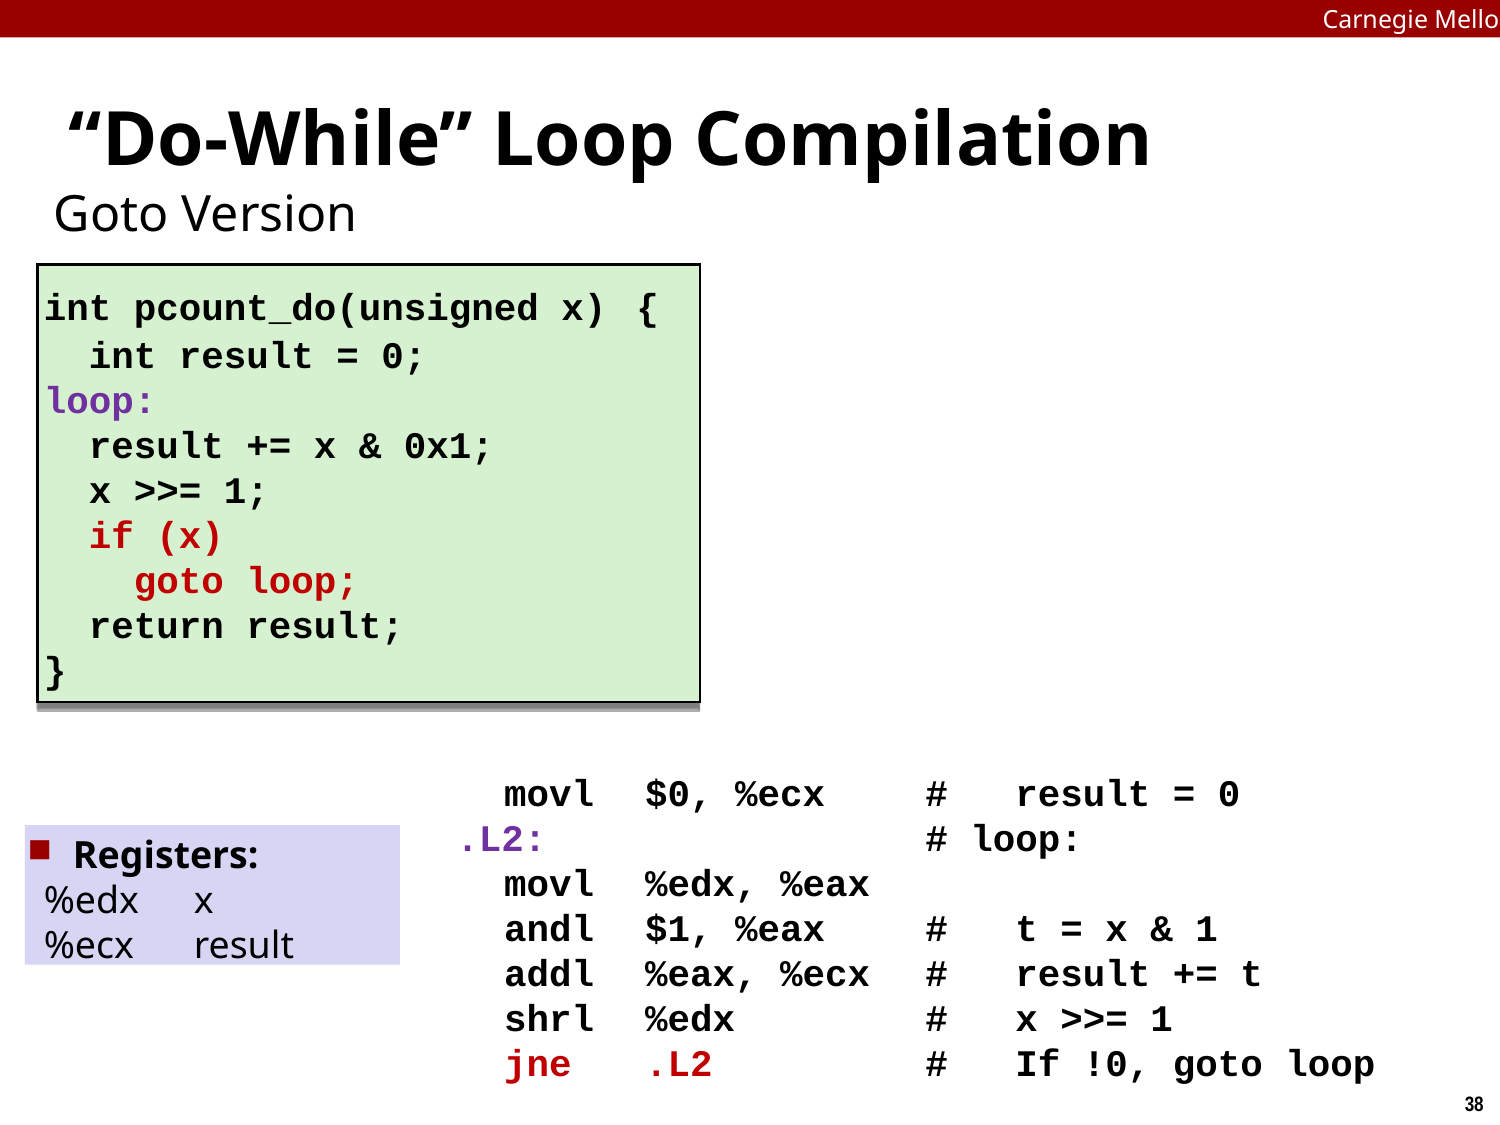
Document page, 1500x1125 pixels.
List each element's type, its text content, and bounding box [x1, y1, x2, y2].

text_box movl $0, %ecx # result = 0 .L2: # loop: movl %edx, %eax andl $1, %eax # t = x & 1 addl %eax, %ecx # result += t shrl %edx # x >>= 1 jne .L2 # If !0, goto loop [450, 762, 1400, 1100]
list Registers: %edx x %ecx result [24, 824, 401, 965]
title “Do-While” Loop Compilation [62, 41, 1438, 230]
text_box Carnegie Mellon [1322, 3, 1500, 33]
text_box [0, 0, 1500, 38]
text_box int pcount_do(unsigned x) { int result = 0; loop: result += x & 0x1; x >>= 1; if (x) goto loop; return result; } [37, 264, 701, 702]
text_box Goto Version [47, 174, 427, 248]
